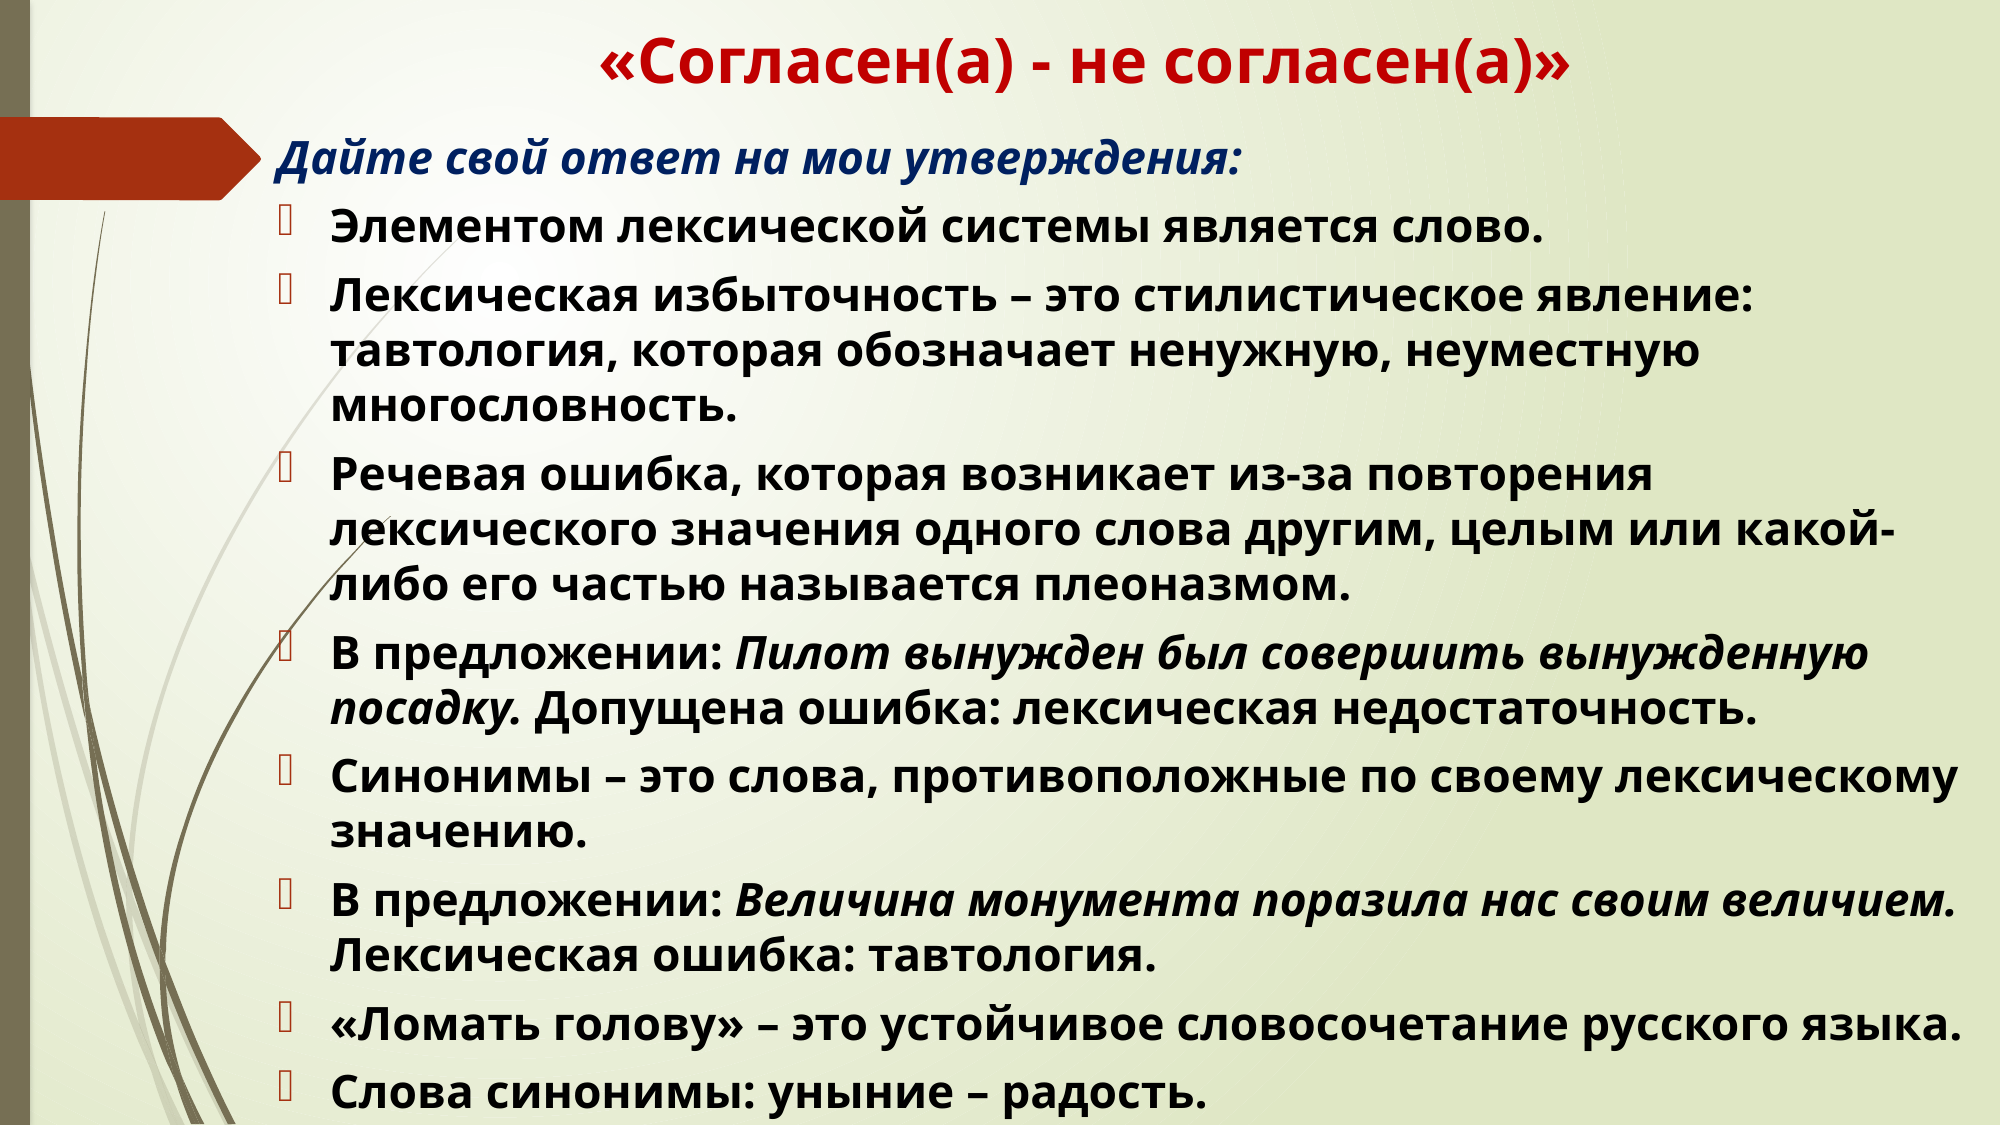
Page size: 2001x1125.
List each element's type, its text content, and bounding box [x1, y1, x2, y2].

list Дайте свой ответ на мои утверждения: Элементом лексической системы является слово. Лексическая избыточность – это стилистическое явление: тавтология, которая обозначает ненужную, неуместную многословность. Речевая ошибка, которая возникает из-за повторения лексического значения одного слова другим, целым или какой-либо его частью называется плеоназмом. В предложении: Пилот вынужден был совершить вынужденную посадку. Допущена ошибка: лексическая недостаточность. Синонимы – это слова, противоположные по своему лексическому значению. В предложении: Величина монумента поразила нас своим величием. Лексическая ошибка: тавтология. «Ломать голову» – это устойчивое словосочетание русского языка. Слова синонимы: уныние – радость. [262, 120, 1982, 1125]
title «Согласен(а) - не согласен(а)» [343, 13, 1830, 104]
